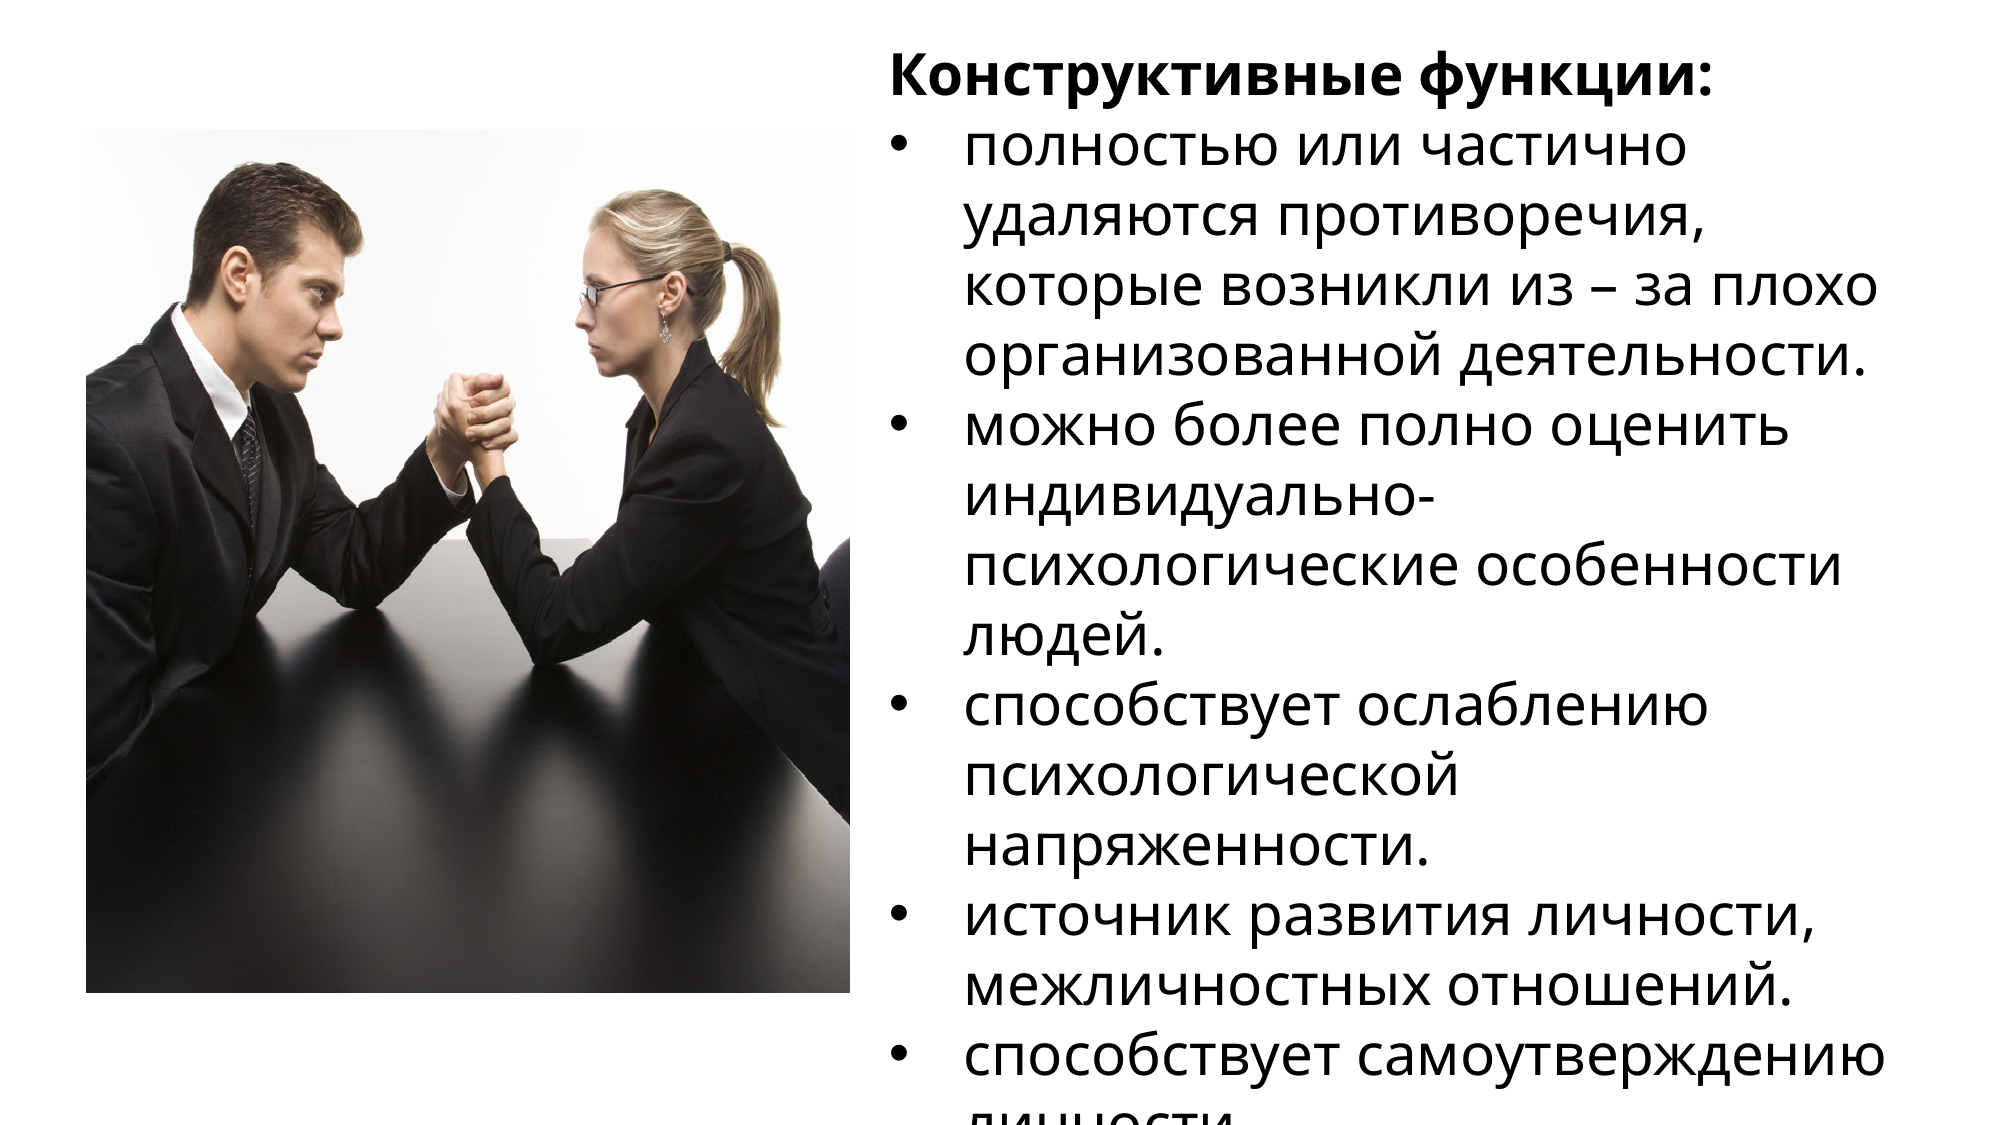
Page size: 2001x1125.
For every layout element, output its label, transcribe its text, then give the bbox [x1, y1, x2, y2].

text_box Конструктивные функции: полностью или частично удаляются противоречия, которые возникли из – за плохо организованной деятельности. можно более полно оценить индивидуально-психологические особенности людей. способствует ослаблению психологической напряженности. источник развития личности, межличностных отношений. способствует самоутверждению личности. [873, 29, 1926, 1125]
picture [86, 129, 850, 993]
